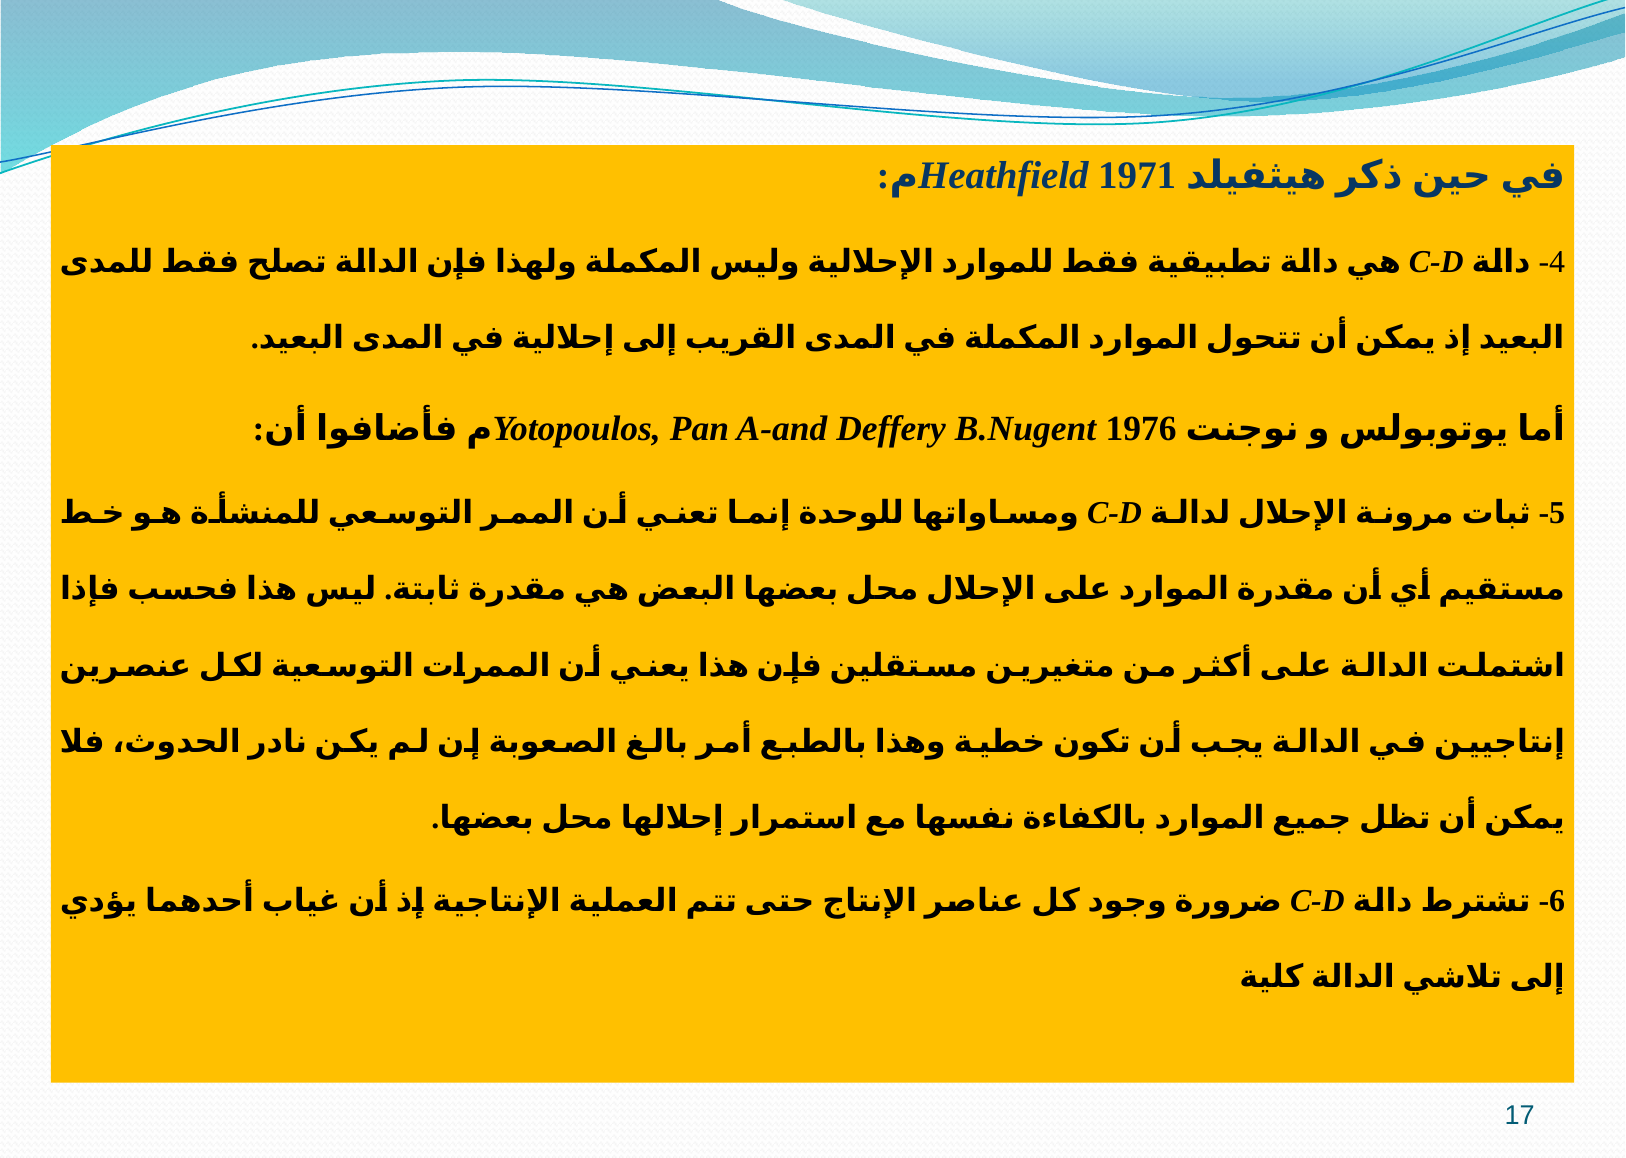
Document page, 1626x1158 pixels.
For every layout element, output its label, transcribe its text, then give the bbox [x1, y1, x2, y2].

slide_number 17 [1408, 1072, 1544, 1135]
list في حين ذكر هيثفيلد Heathfield 1971م: 4- دالة C-D هي دالة تطبيقية فقط للموارد الإحلالية وليس المكملة ولهذا فإن الدالة تصلح فقط للمدى البعيد إذ يمكن أن تتحول الموارد المكملة في المدى القريب إلى إحلالية في المدى البعيد. أما يوتوبولس و نوجنت Yotopoulos, Pan A-and Deffery B.Nugent 1976م فأضافوا أن: 5- ثبات مرونة الإحلال لدالة C-D ومساواتها للوحدة إنما تعني أن الممر التوسعي للمنشأة هو خط مستقيم أي أن مقدرة الموارد على الإحلال محل بعضها البعض هي مقدرة ثابتة. ليس هذا فحسب فإذا اشتملت الدالة على أكثر من متغيرين مستقلين فإن هذا يعني أن الممرات التوسعية لكل عنصرين إنتاجيين في الدالة يجب أن تكون خطية وهذا بالطبع أمر بالغ الصعوبة إن لم يكن نادر الحدوث، فلا يمكن أن تظل جميع الموارد بالكفاءة نفسها مع استمرار إحلالها محل بعضها. 6- تشترط دالة C-D ضرورة وجود كل عناصر الإنتاج حتى تتم العملية الإنتاجية إذ أن غياب أحدهما يؤدي إلى تلاشي الدالة كلية [50, 145, 1575, 1083]
